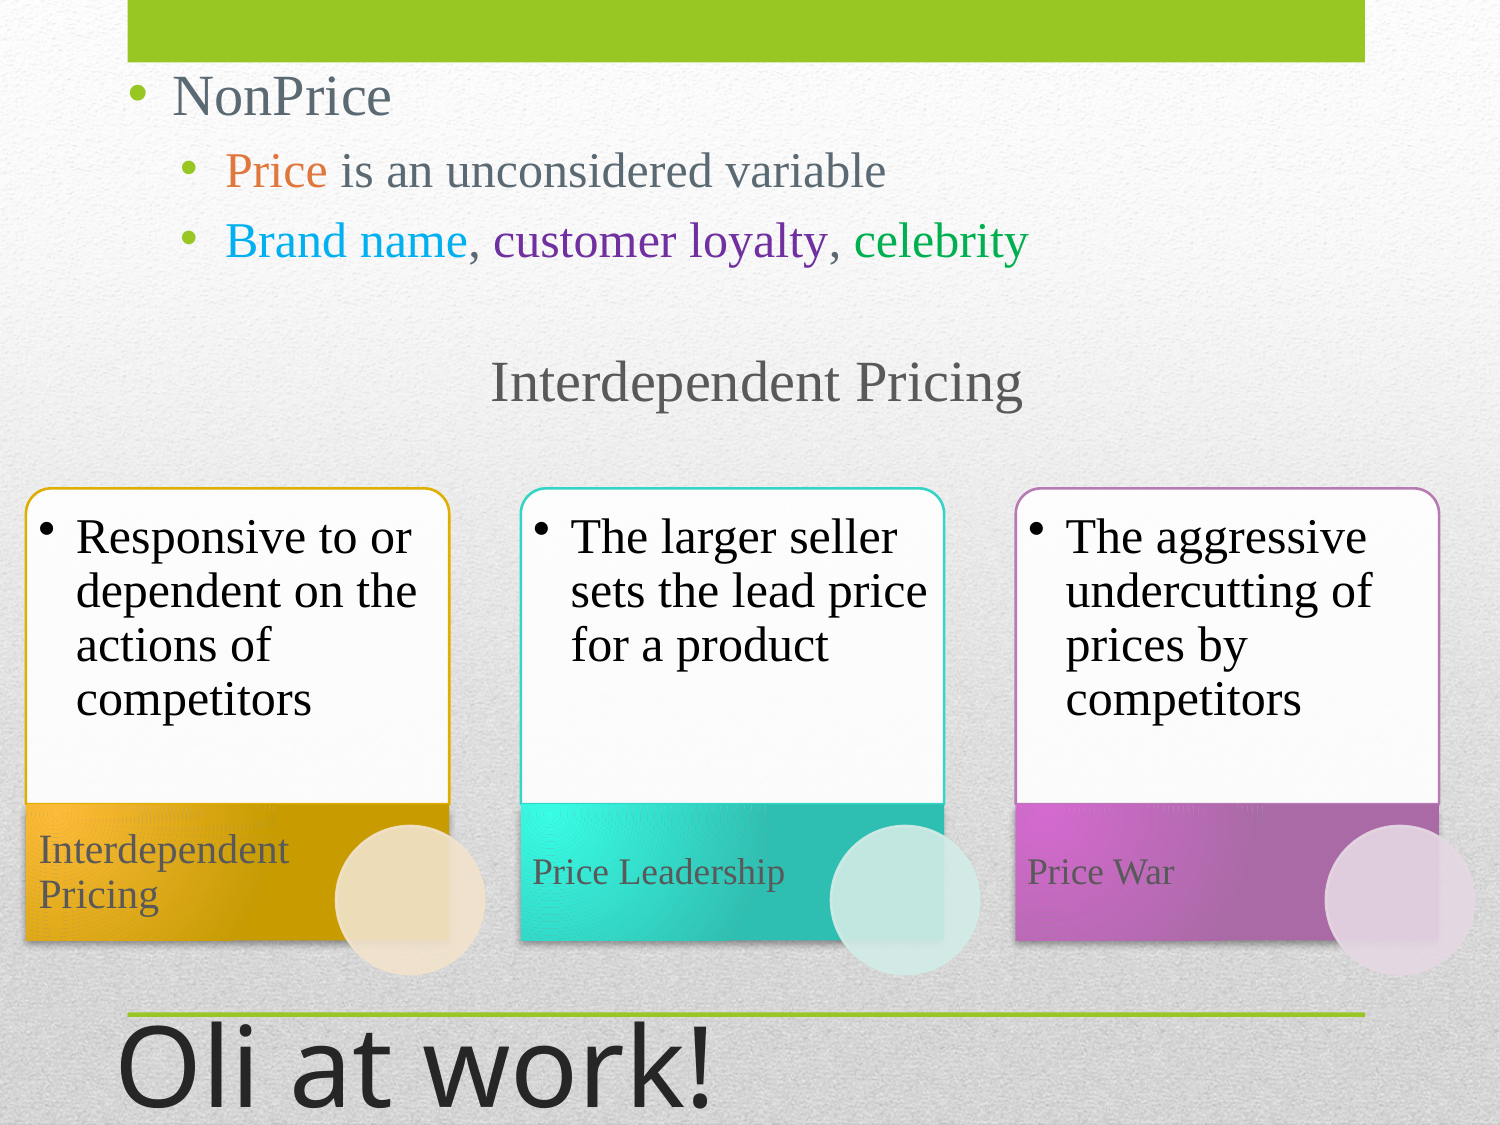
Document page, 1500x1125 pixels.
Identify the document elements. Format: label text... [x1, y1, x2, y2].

title Oli at work! [99, 1036, 1213, 1125]
list NonPrice Price is an unconsidered variable Brand name, customer loyalty, celebrity Interdependent Pricing [112, 112, 1350, 436]
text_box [24, 436, 1476, 1026]
